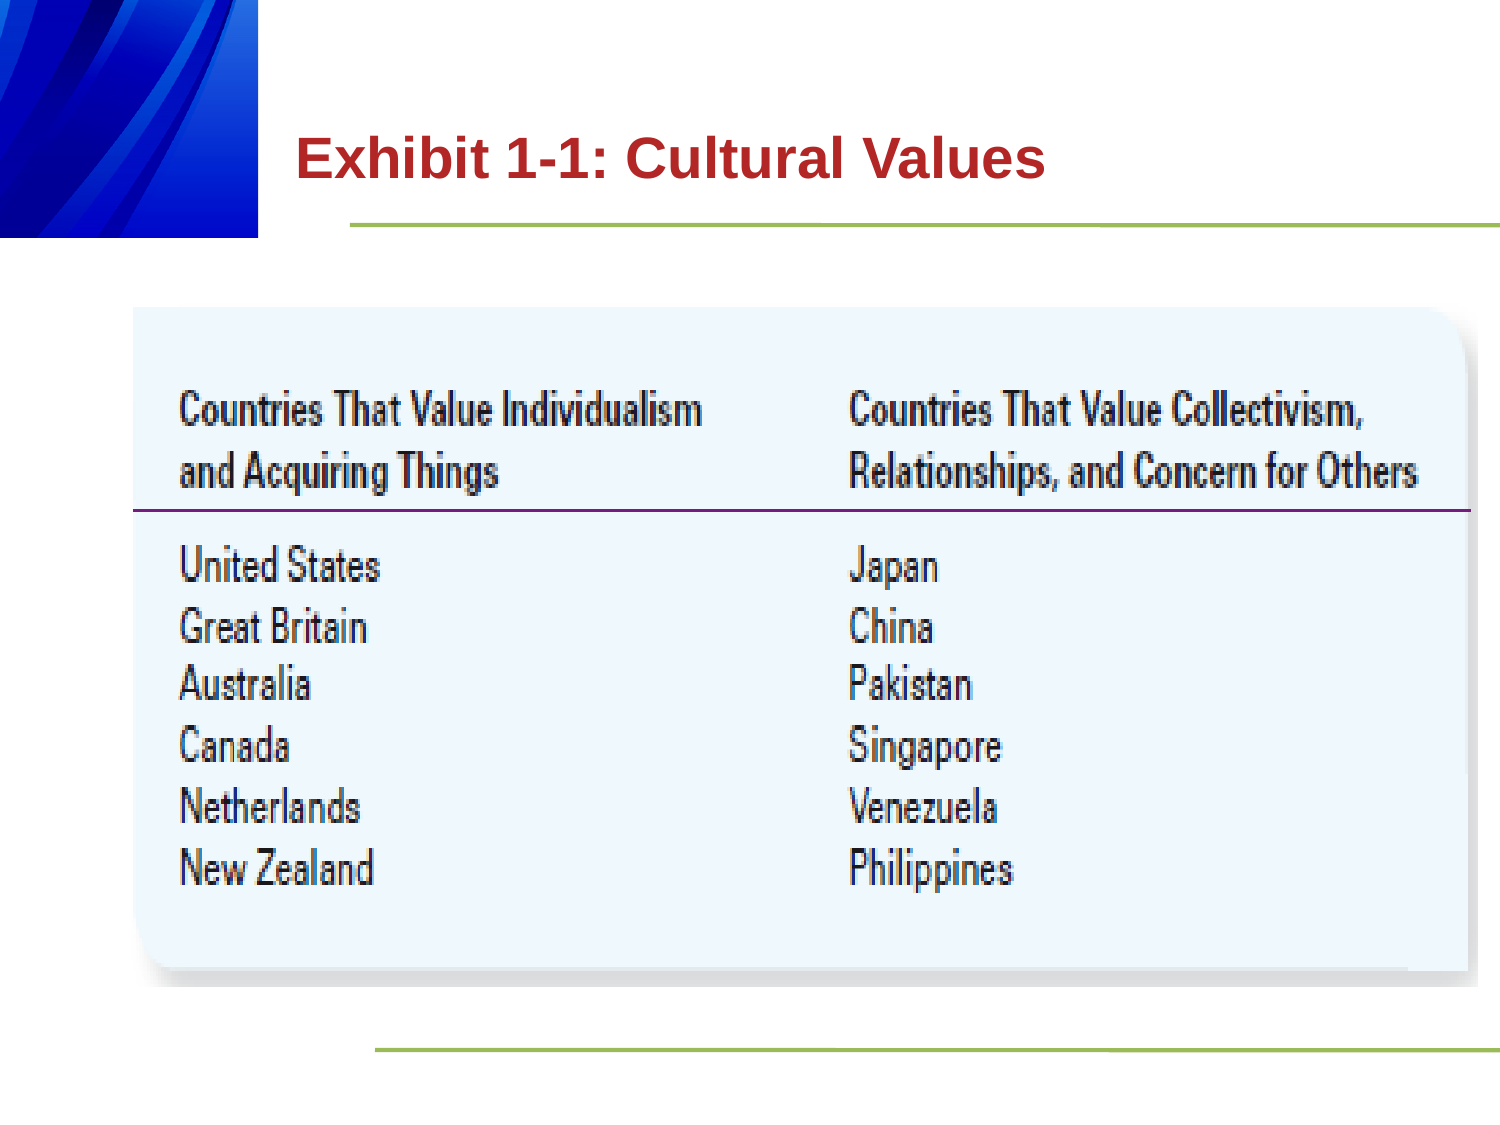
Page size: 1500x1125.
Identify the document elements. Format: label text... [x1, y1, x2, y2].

picture [124, 274, 1478, 987]
text_box Exhibit 1-1: Cultural Values [280, 112, 1206, 198]
picture [0, 0, 259, 238]
